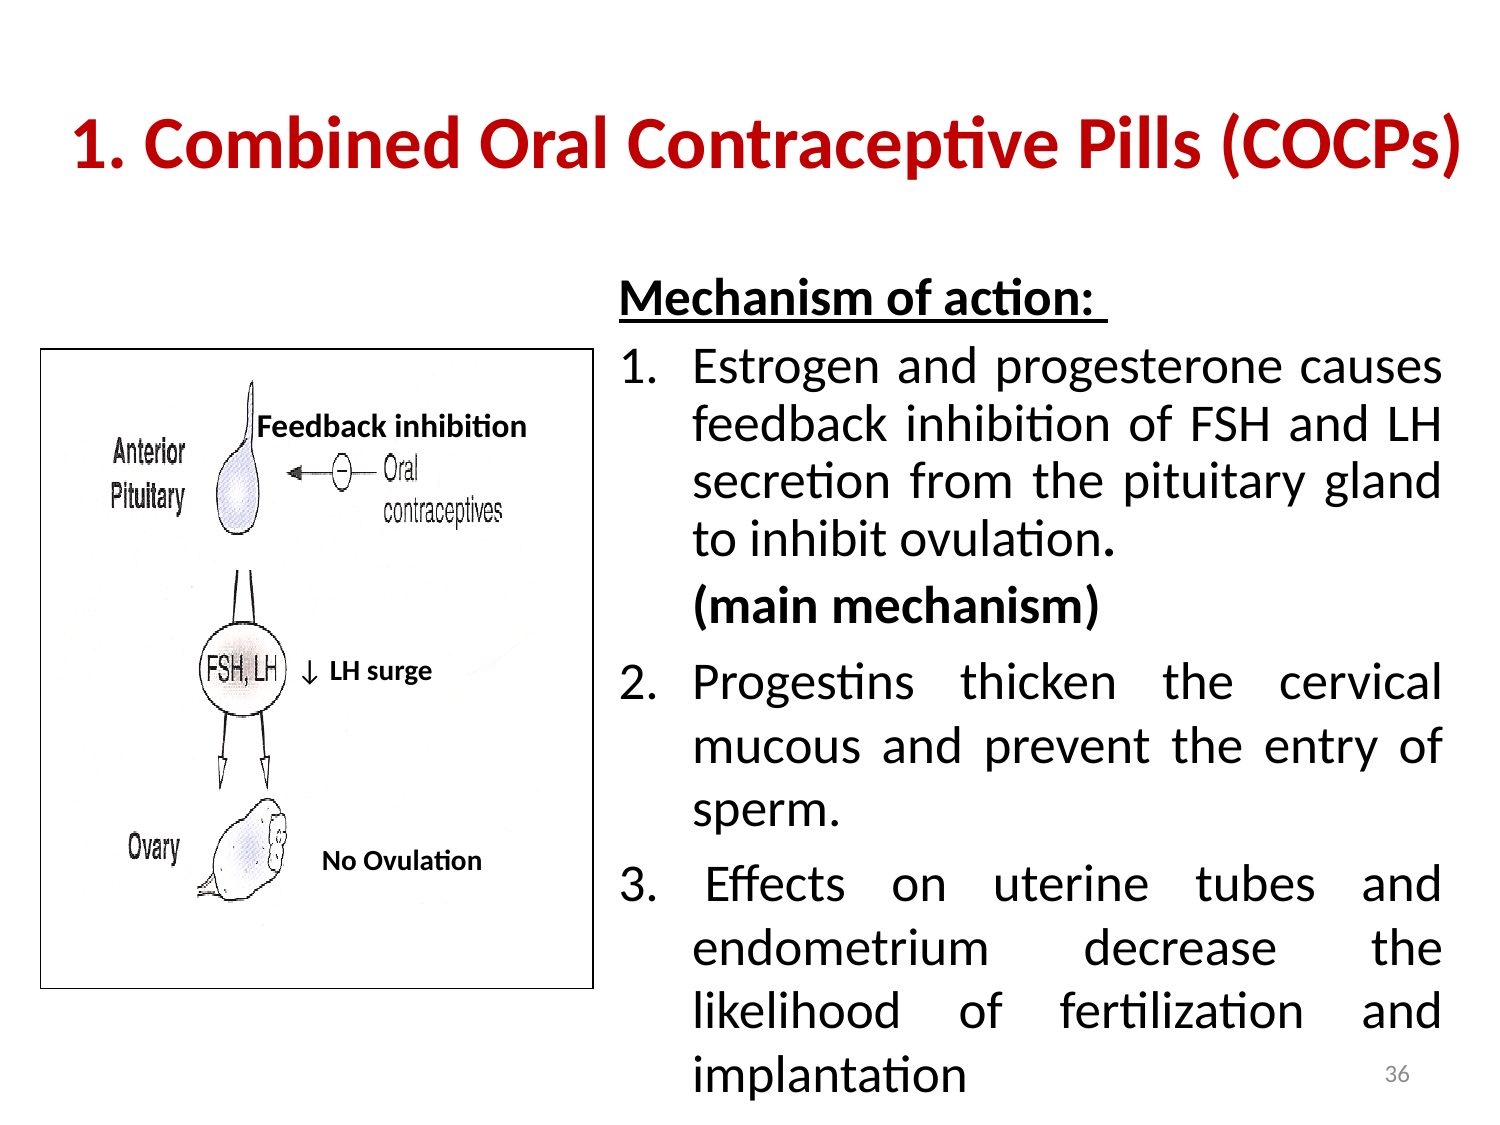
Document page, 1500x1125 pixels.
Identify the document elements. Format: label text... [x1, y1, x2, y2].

title 1. Combined Oral Contraceptive Pills (COCPs) [41, 45, 1495, 233]
list Mechanism of action: Estrogen and progesterone causes feedback inhibition of FSH and LH secretion from the pituitary gland to inhibit ovulation. (main mechanism) Progestins thicken the cervical mucous and prevent the entry of sperm. 3. Effects on uterine tubes and endometrium decrease the likelihood of fertilization and implantation [603, 262, 1459, 1125]
slide_number 36 [1074, 1042, 1425, 1103]
picture [41, 349, 593, 988]
